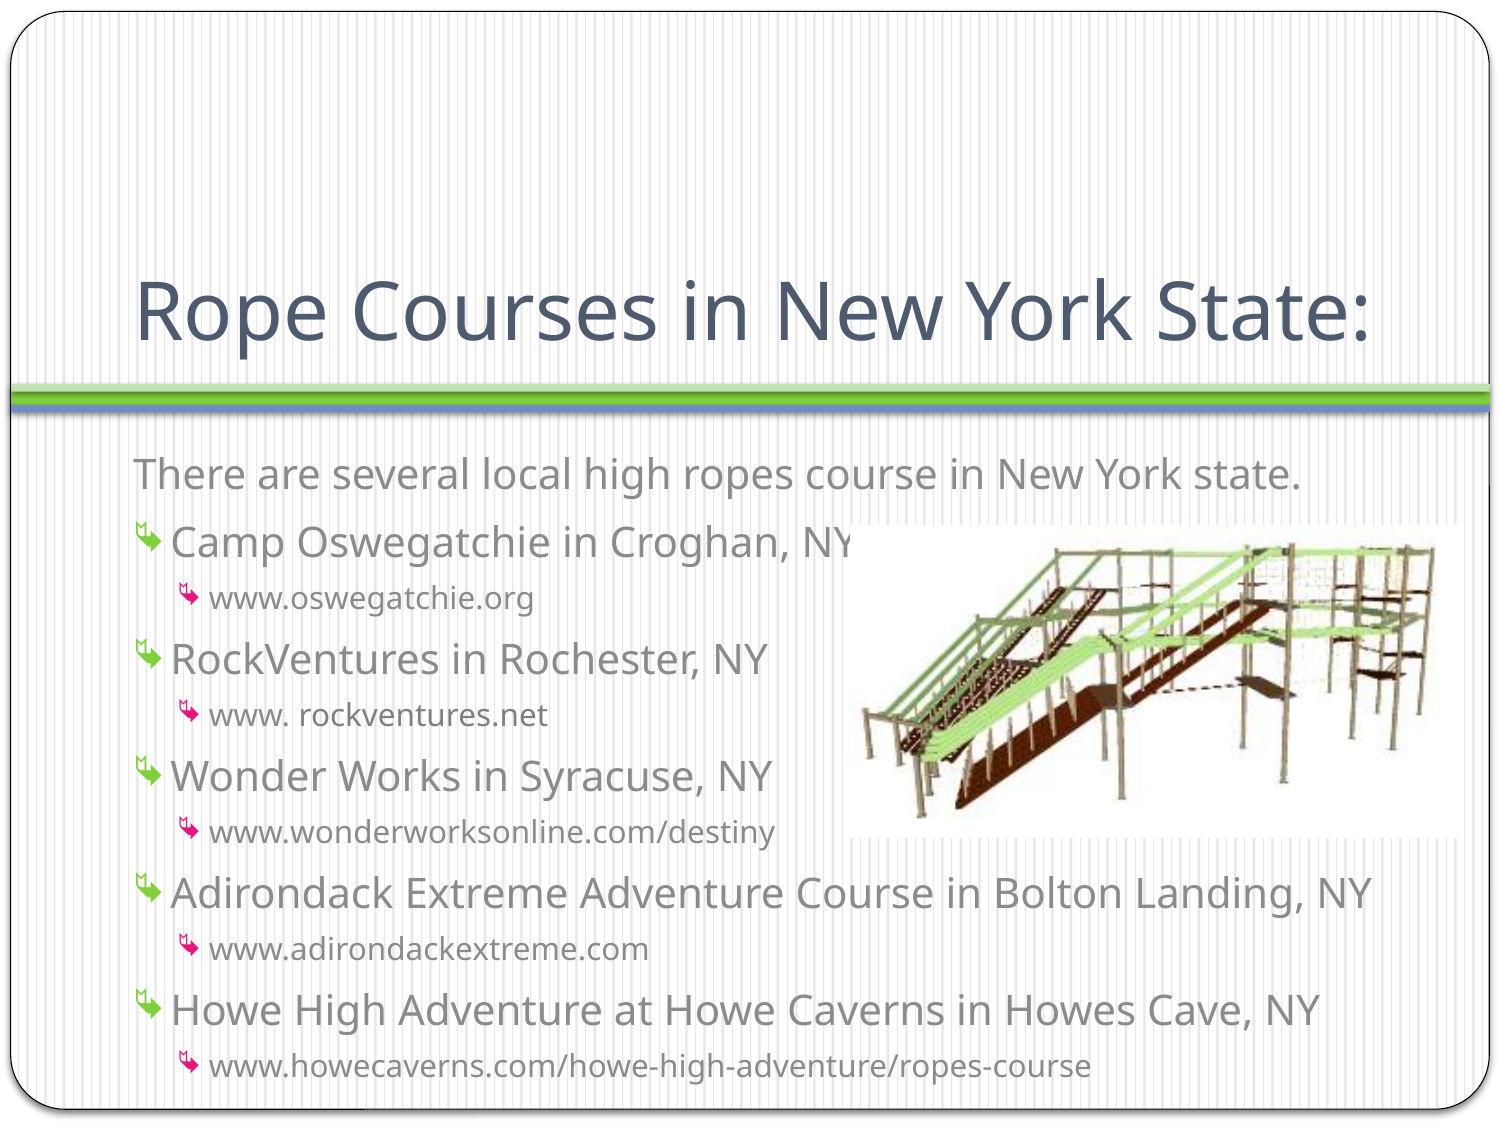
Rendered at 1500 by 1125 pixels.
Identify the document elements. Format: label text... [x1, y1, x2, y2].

picture [849, 524, 1461, 838]
list There are several local high ropes course in New York state. Camp Oswegatchie in Croghan, NY www.oswegatchie.org RockVentures in Rochester, NY www. rockventures.net Wonder Works in Syracuse, NY www.wonderworksonline.com/destiny Adirondack Extreme Adventure Course in Bolton Landing, NY www.adirondackextreme.com Howe High Adventure at Howe Caverns in Howes Cave, NY www.howecaverns.com/howe-high-adventure/ropes-course [118, 437, 1394, 1113]
title Rope Courses in New York State: [118, 156, 1438, 380]
